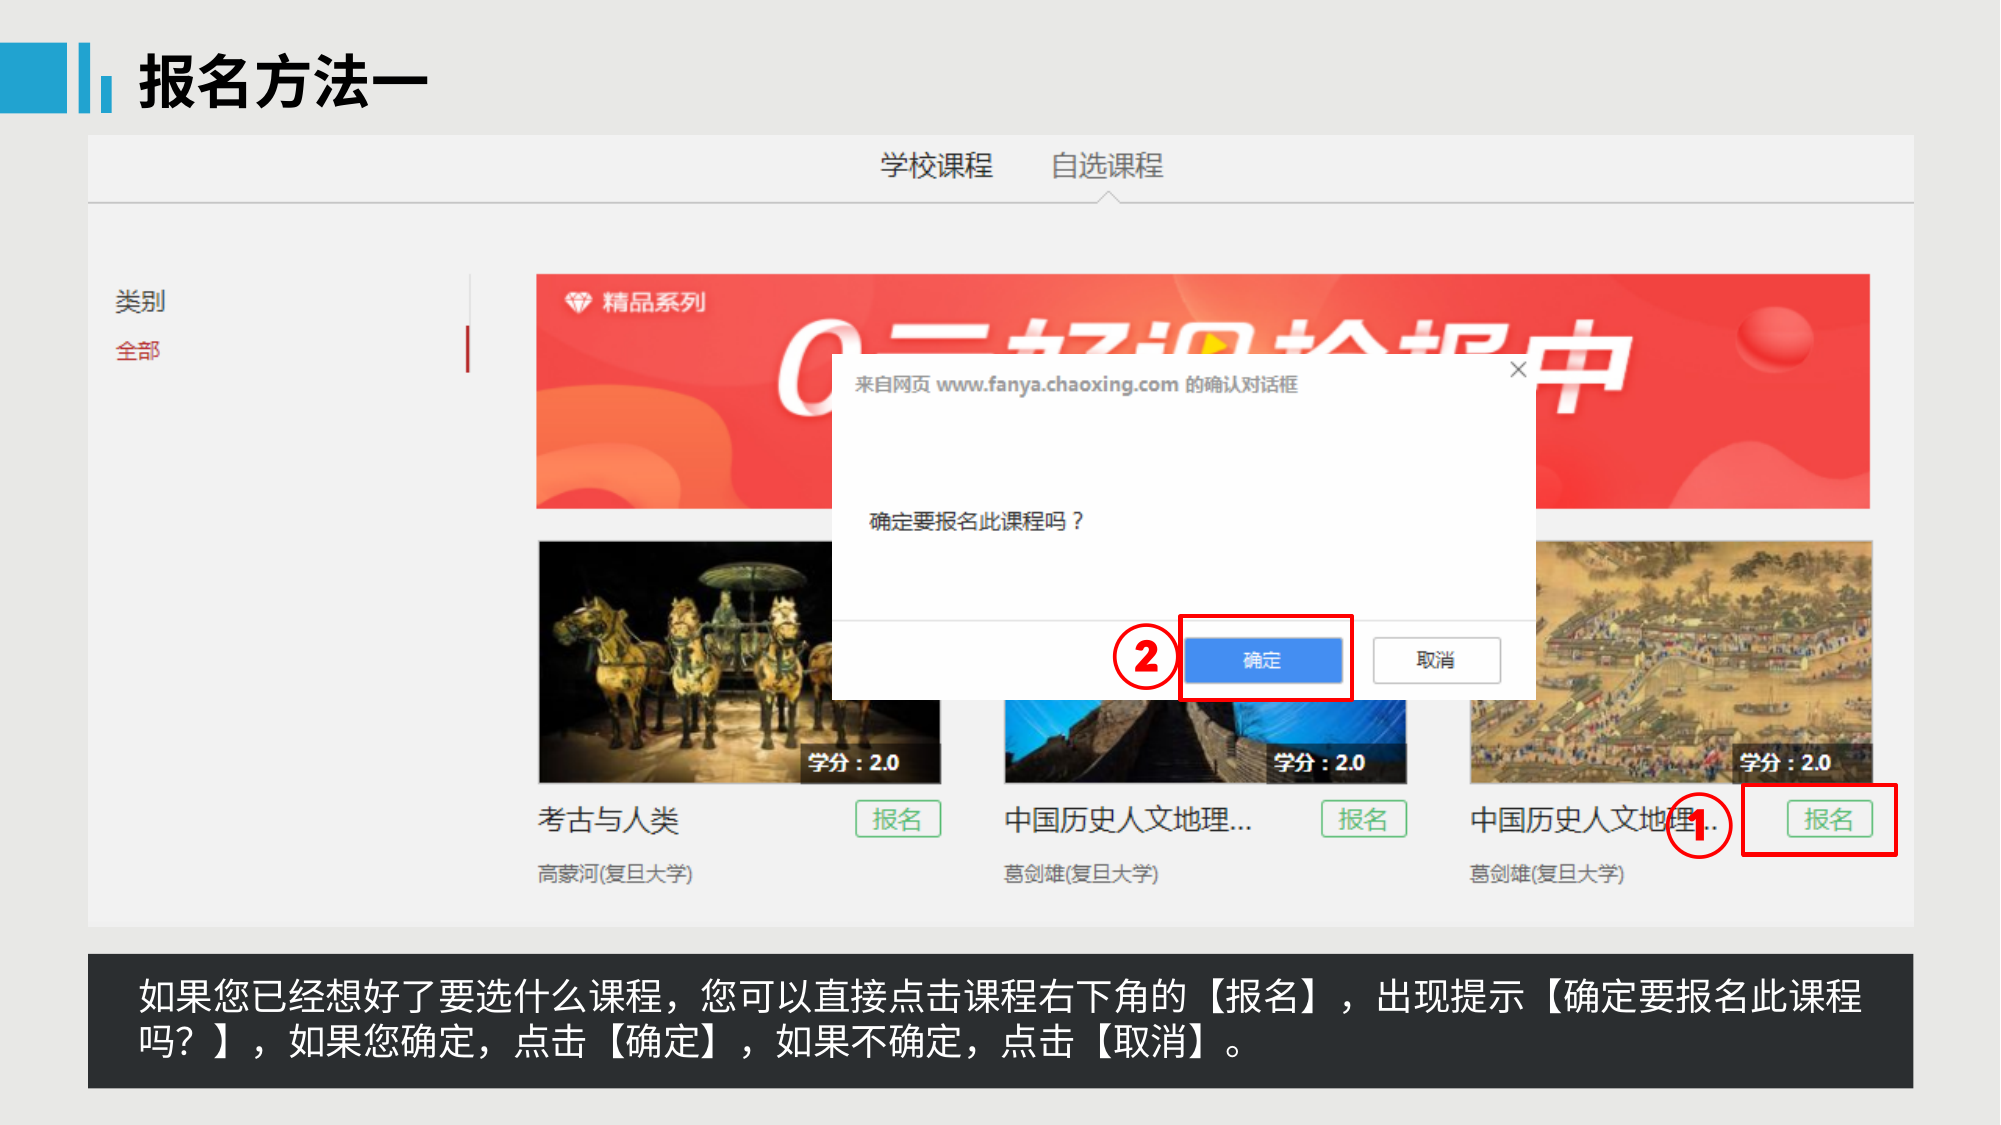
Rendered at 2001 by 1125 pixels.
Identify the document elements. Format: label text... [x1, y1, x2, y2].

text_box [77, 41, 92, 116]
text_box [86, 952, 1915, 1090]
text_box [99, 74, 114, 115]
text_box [0, 41, 69, 116]
picture [87, 135, 1914, 927]
text_box 报名方法一 [123, 38, 708, 123]
text_box 如果您已经想好了要选什么课程，您可以直接点击课程右下角的【报名】，出现提示【确定要报名此课程吗？】，如果您确定，点击【确定】，如果不确定，点击【取消】。 [123, 965, 1882, 1071]
